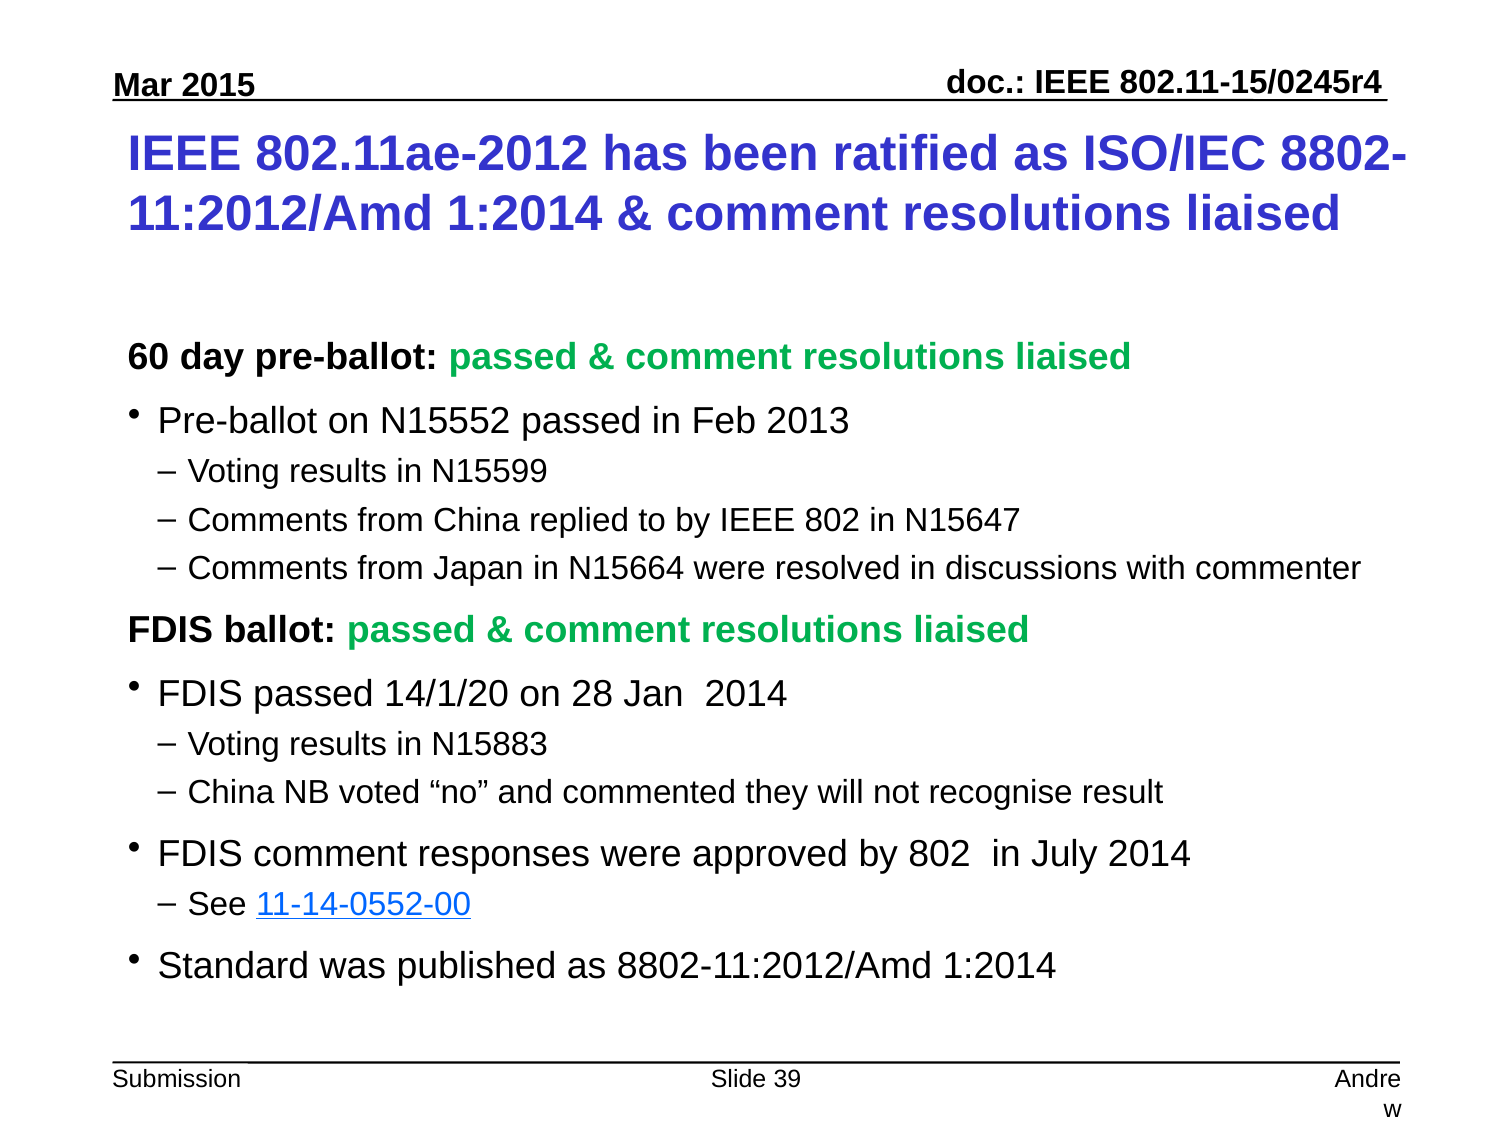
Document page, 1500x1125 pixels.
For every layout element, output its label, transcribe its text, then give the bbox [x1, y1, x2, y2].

slide_number Slide 39 [709, 1061, 803, 1093]
footer Andrew Myles, Cisco [1320, 1061, 1402, 1093]
list 60 day pre-ballot: passed & comment resolutions liaised Pre-ballot on N15552 passed in Feb 2013 Voting results in N15599 Comments from China replied to by IEEE 802 in N15647 Comments from Japan in N15664 were resolved in discussions with commenter FDIS ballot: passed & comment resolutions liaised FDIS passed 14/1/20 on 28 Jan 2014 Voting results in N15883 China NB voted “no” and commented they will not recognise result FDIS comment responses were approved by 802 in July 2014 See 11-14-0552-00 Standard was published as 8802-11:2012/Amd 1:2014 [112, 324, 1388, 1000]
title IEEE 802.11ae-2012 has been ratified as ISO/IEC 8802-11:2012/Amd 1:2014 & comment resolutions liaised [112, 112, 1475, 288]
